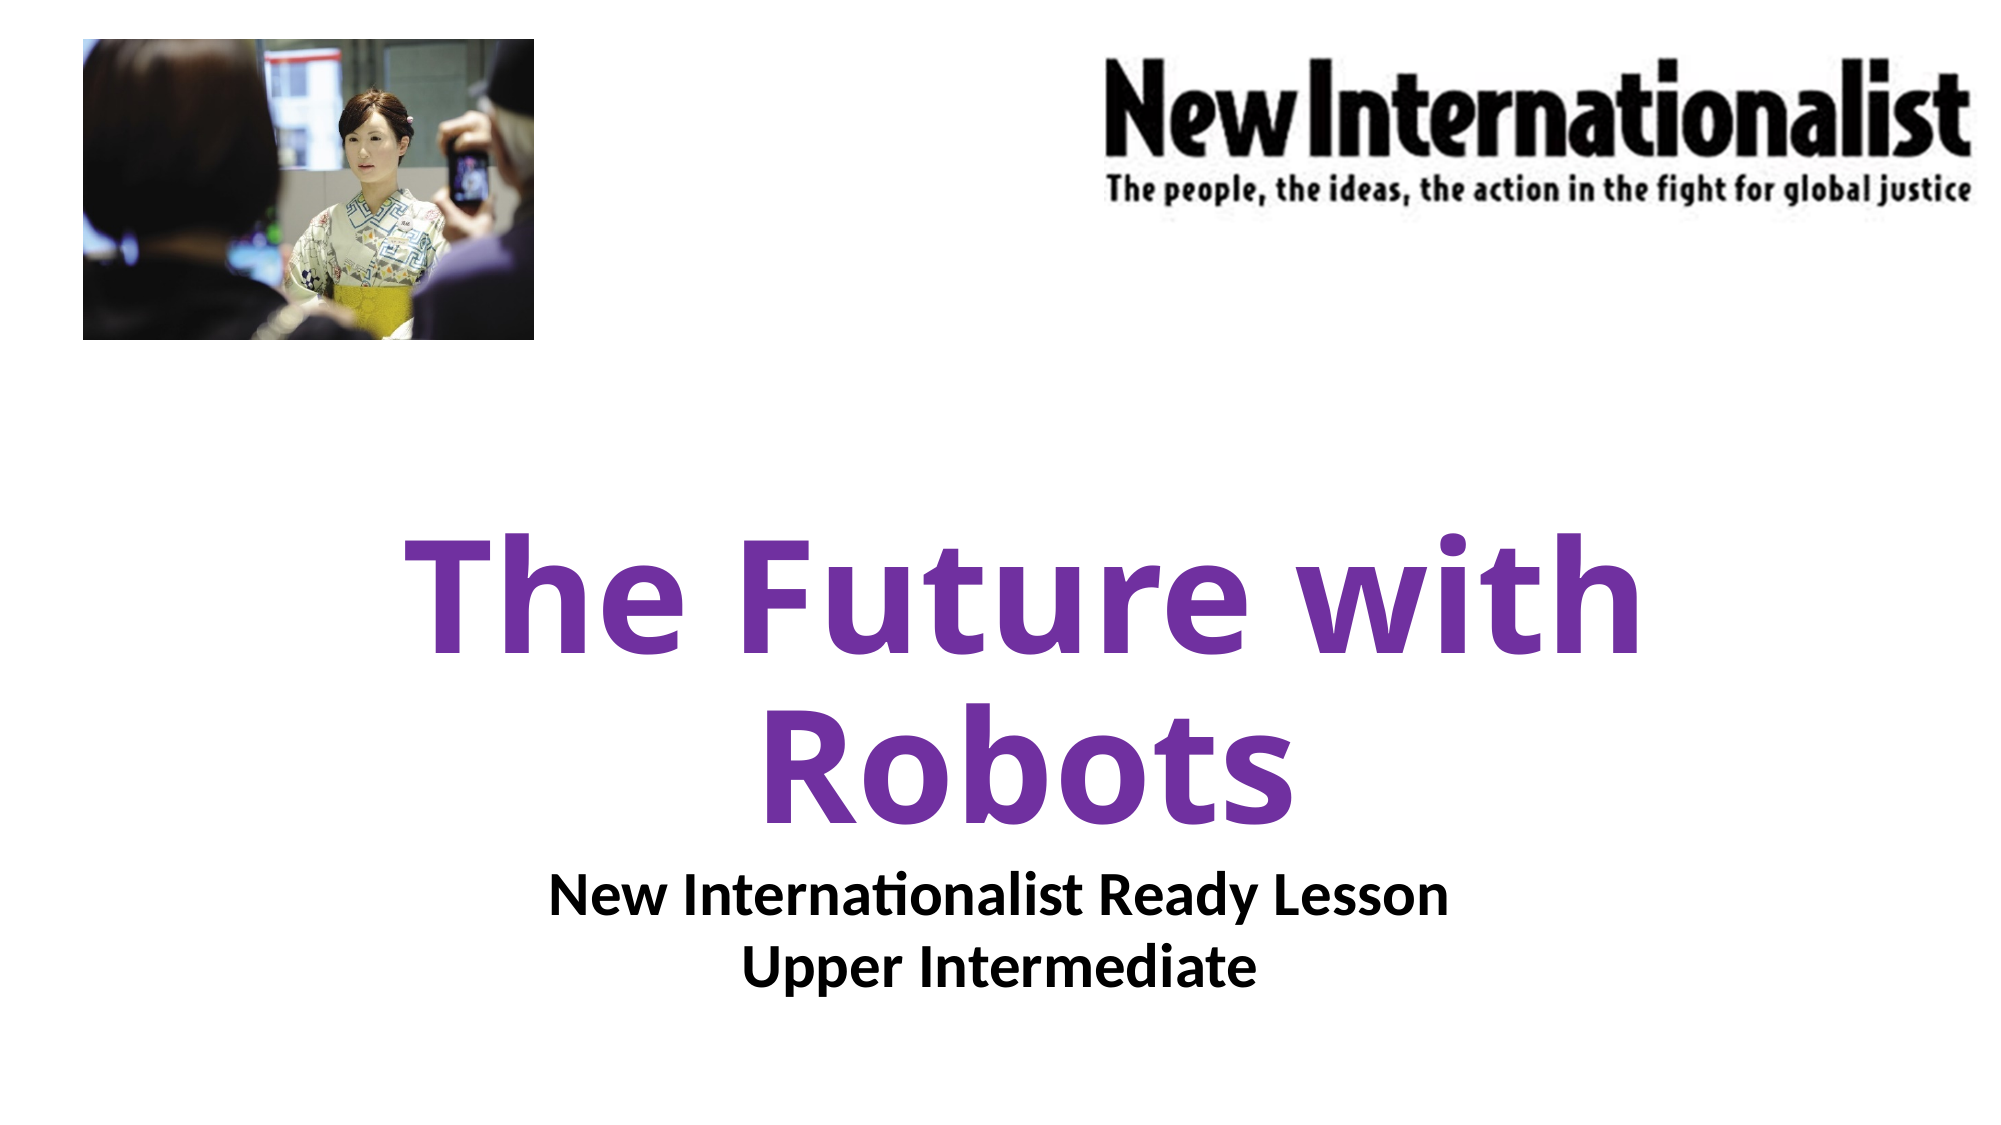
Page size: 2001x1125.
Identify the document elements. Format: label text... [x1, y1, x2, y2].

title The Future with Robots [129, 505, 1923, 865]
picture [1104, 39, 2000, 241]
subtitle Neermediate rmediateLesson New Internationalist Ready Lesson Upper Intermediate Lesson nationalist Easier English Ready Intermediate Lesson [249, 838, 1750, 1065]
picture [83, 39, 534, 340]
